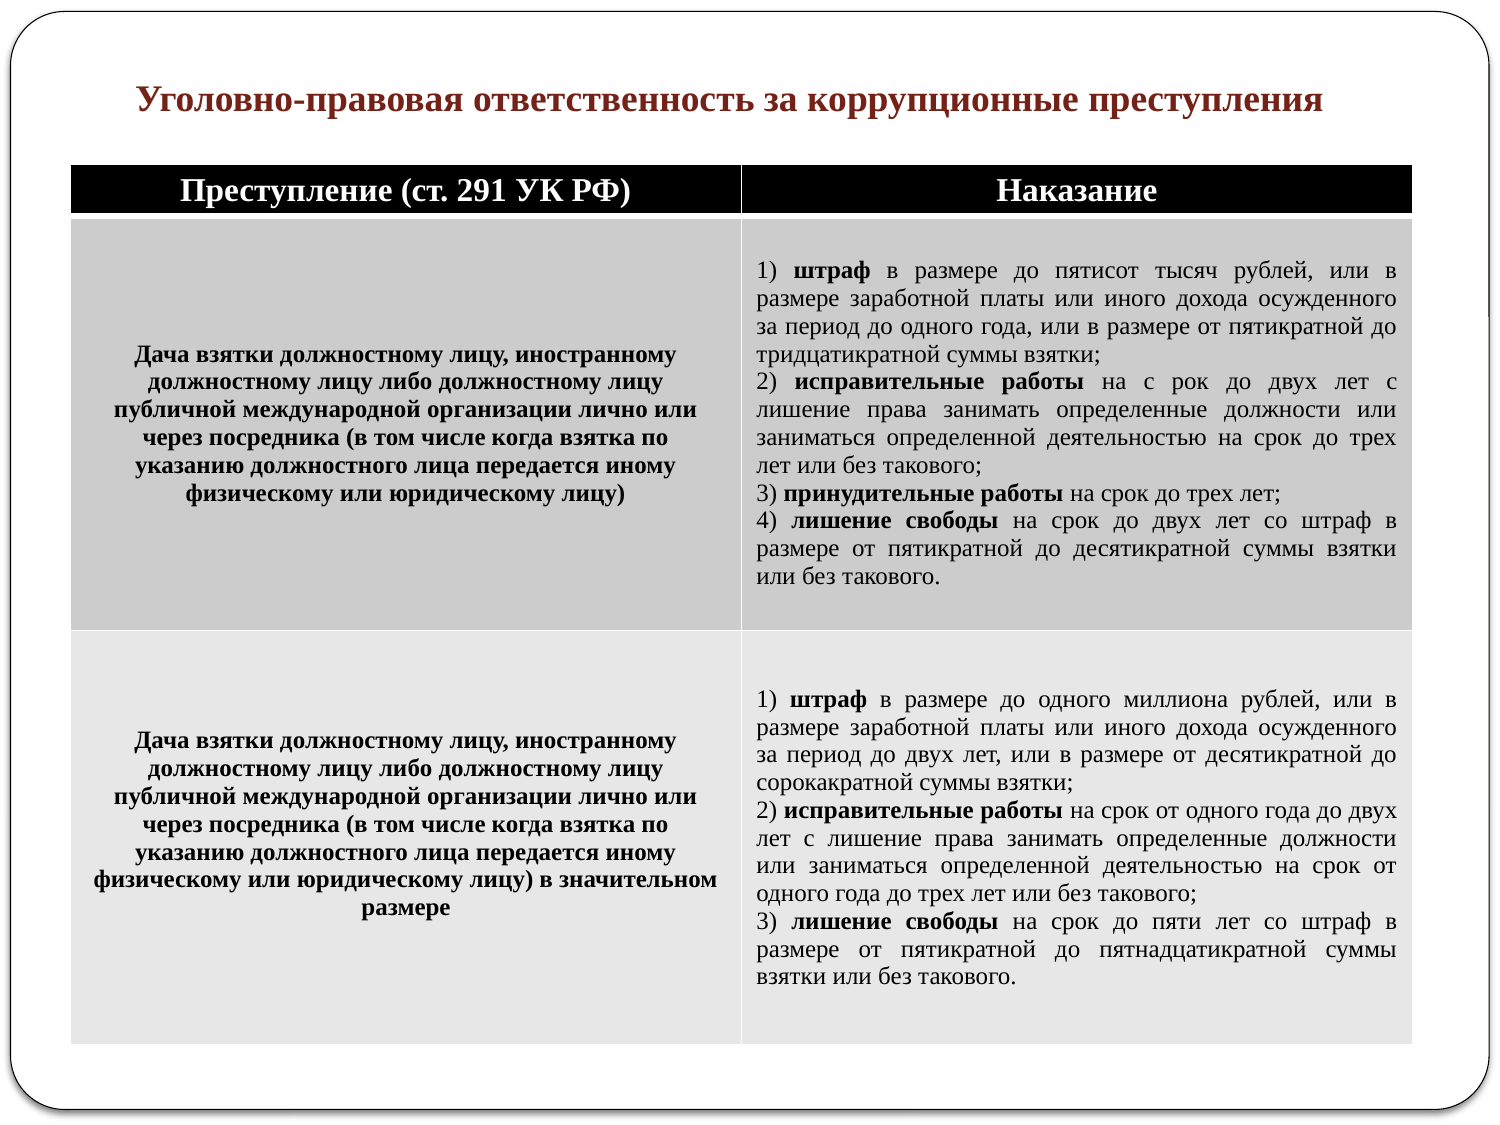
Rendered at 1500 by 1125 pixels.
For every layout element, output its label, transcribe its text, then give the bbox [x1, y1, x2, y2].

table_cell 1) штраф в размере до пятисот тысяч рублей, или в размере заработной платы или иного дохода осужденного за период до одного года, или в размере от пятикратной до тридцатикратной суммы взятки; 2) исправительные работы на с рок до двух лет с лишение права занимать определенные должности или заниматься определенной деятельностью на срок до трех лет или без такового; 3) принудительные работы на срок до трех лет; 4) лишение свободы на срок до двух лет со штраф в размере от пятикратной до десятикратной суммы взятки или без такового. [742, 219, 1412, 630]
title Уголовно-правовая ответственность за коррупционные преступления [58, 58, 1402, 135]
table_cell Дача взятки должностному лицу, иностранному должностному лицу либо должностному лицу публичной международной организации лично или через посредника (в том числе когда взятка по указанию должностного лица передается иному физическому или юридическому лицу) в значительном размере [71, 631, 741, 1044]
table_cell 1) штраф в размере до одного миллиона рублей, или в размере заработной платы или иного дохода осужденного за период до двух лет, или в размере от десятикратной до сорокакратной суммы взятки; 2) исправительные работы на срок от одного года до двух лет с лишение права занимать определенные должности или заниматься определенной деятельностью на срок от одного года до трех лет или без такового; 3) лишение свободы на срок до пяти лет со штраф в размере от пятикратной до пятнадцатикратной суммы взятки или без такового. [742, 631, 1412, 1044]
table_header Преступление (ст. 291 УК РФ) [71, 165, 741, 213]
table_cell Дача взятки должностному лицу, иностранному должностному лицу либо должностному лицу публичной международной организации лично или через посредника (в том числе когда взятка по указанию должностного лица передается иному физическому или юридическому лицу) [71, 219, 741, 630]
table_header Наказание [742, 165, 1412, 213]
